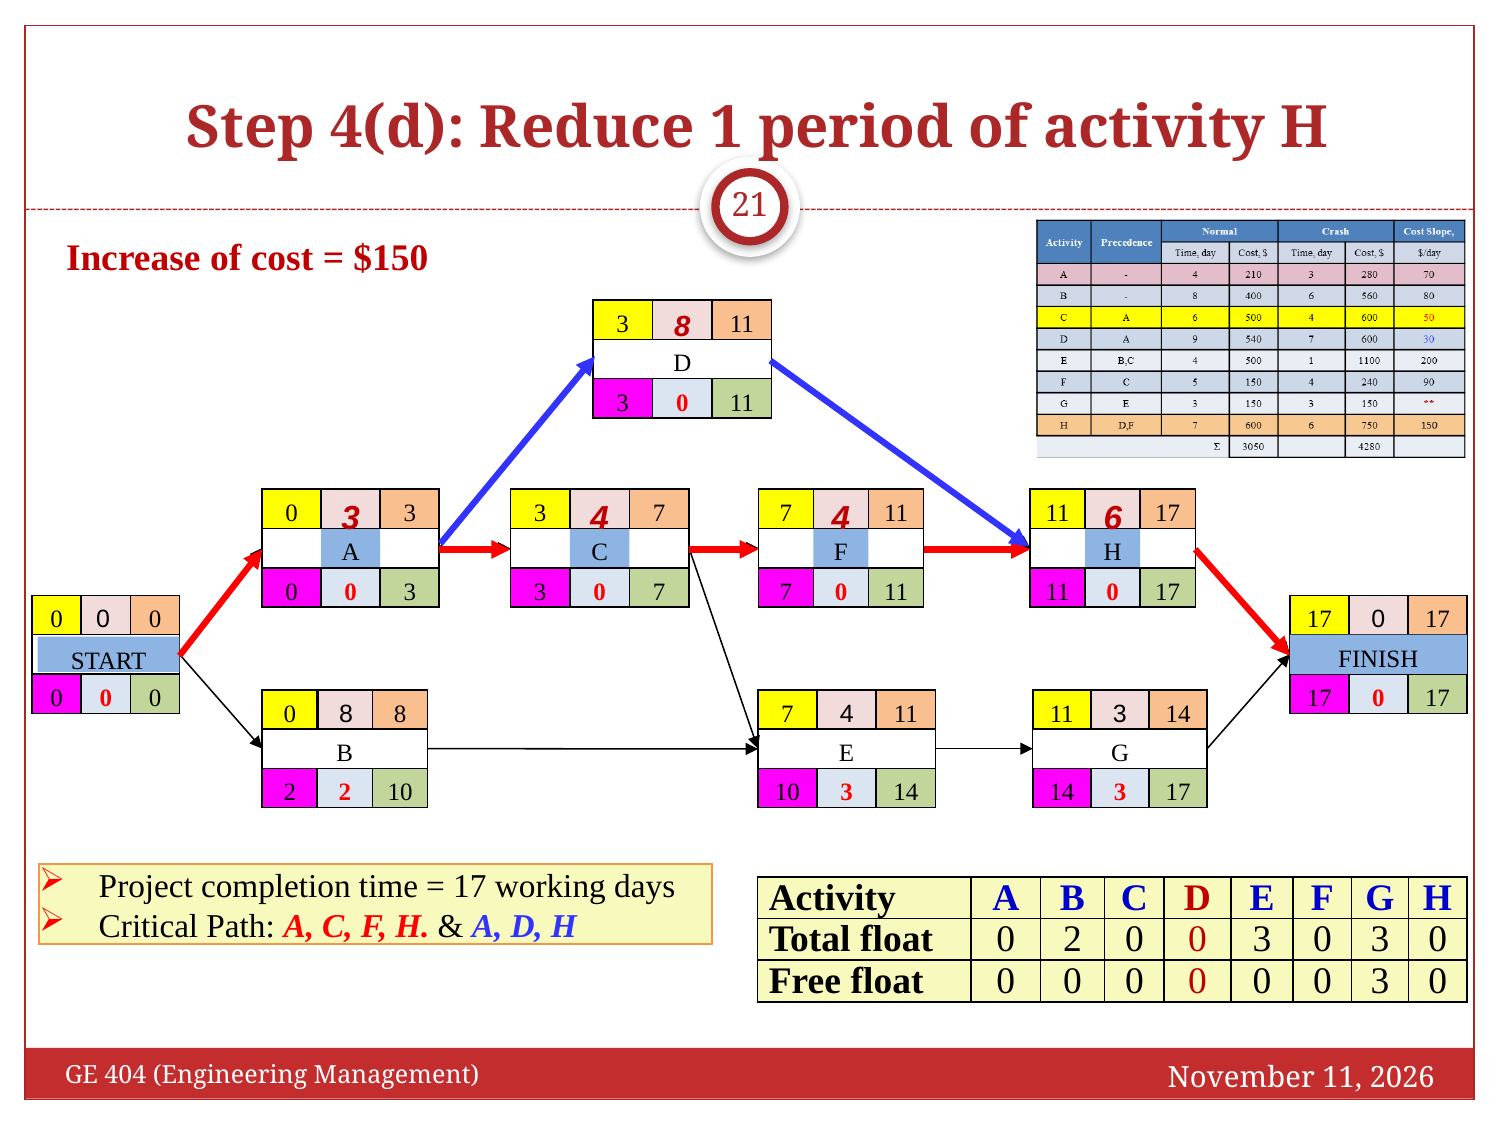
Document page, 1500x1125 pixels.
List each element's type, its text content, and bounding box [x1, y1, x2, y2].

table_cell 0 [1105, 961, 1163, 1001]
table_cell 0 [1294, 919, 1351, 959]
title Step 4(d): Reduce 1 period of activity H [57, 42, 1458, 167]
table_header F [1294, 878, 1351, 918]
text_box Increase of cost = $150 [51, 225, 444, 286]
footer GE 404 (Engineering Management) [50, 1051, 638, 1112]
table_cell 0 [1105, 919, 1163, 959]
table_cell 0 [1041, 961, 1104, 1001]
table_header H [1409, 878, 1466, 918]
table_header C [1105, 878, 1163, 918]
table_cell 0 [1409, 961, 1466, 1001]
slide_number 21 [712, 169, 788, 243]
table_header D [1165, 878, 1230, 918]
table_header G [1352, 878, 1408, 918]
table_cell 3 [1352, 919, 1408, 959]
text_box Project completion time = 17 working days Critical Path: A, C, F, H. & A, D, H [39, 863, 712, 944]
table_cell 0 [1232, 961, 1292, 1001]
table_cell 3 [1232, 919, 1292, 959]
table_cell 2 [1041, 919, 1104, 959]
table_header Activity [758, 878, 970, 918]
table_cell 0 [1165, 919, 1230, 959]
table_cell Free float [758, 961, 970, 1001]
table_header A [972, 878, 1040, 918]
table_cell Total float [758, 919, 970, 959]
table_cell 0 [972, 961, 1040, 1001]
table_cell 0 [1294, 961, 1351, 1001]
table_cell 0 [1409, 919, 1466, 959]
table_header B [1041, 878, 1104, 918]
table_cell 0 [972, 919, 1040, 959]
table_header E [1232, 878, 1292, 918]
table_cell 3 [1352, 961, 1408, 1001]
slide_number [950, 1050, 1450, 1111]
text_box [31, 299, 1468, 808]
picture [1035, 219, 1466, 460]
table_cell 0 [1165, 961, 1230, 1001]
